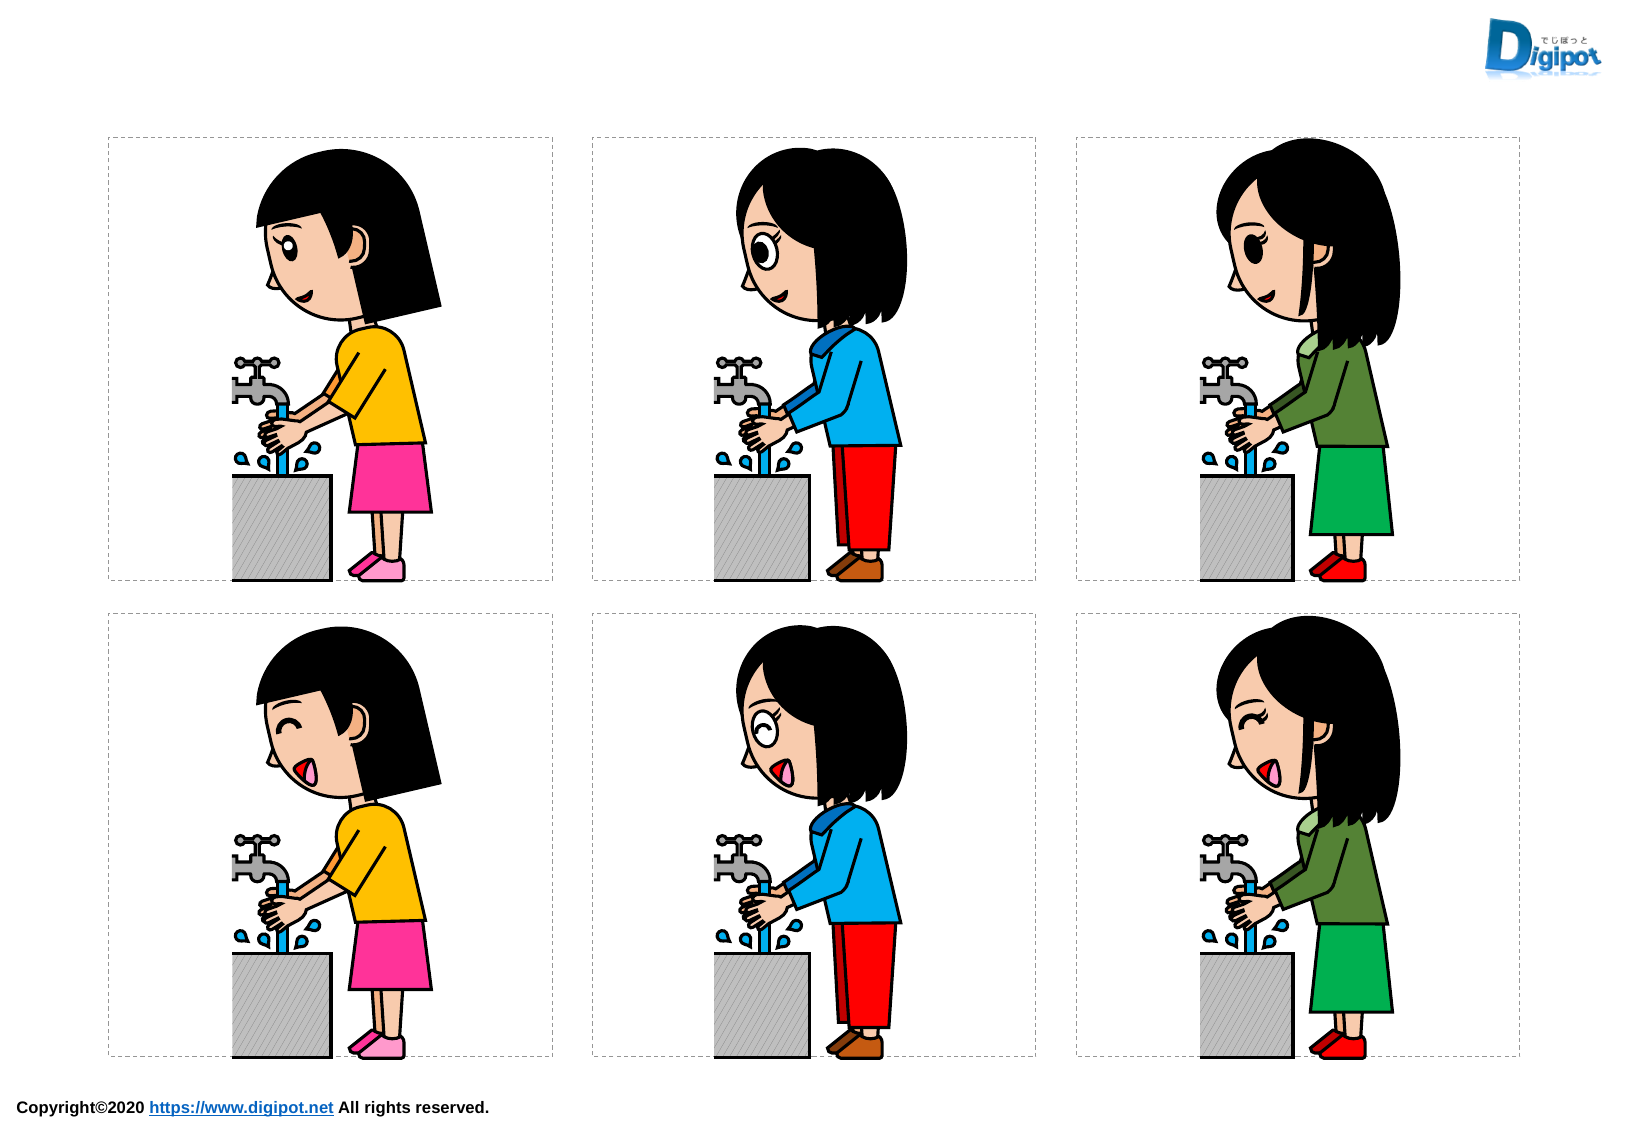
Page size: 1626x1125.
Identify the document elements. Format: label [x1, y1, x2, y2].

text_box [231, 150, 432, 581]
picture [1485, 18, 1602, 82]
text_box [713, 145, 905, 581]
text_box [1199, 142, 1398, 581]
text_box [231, 627, 432, 1059]
text_box [713, 622, 905, 1059]
text_box [1199, 620, 1398, 1059]
